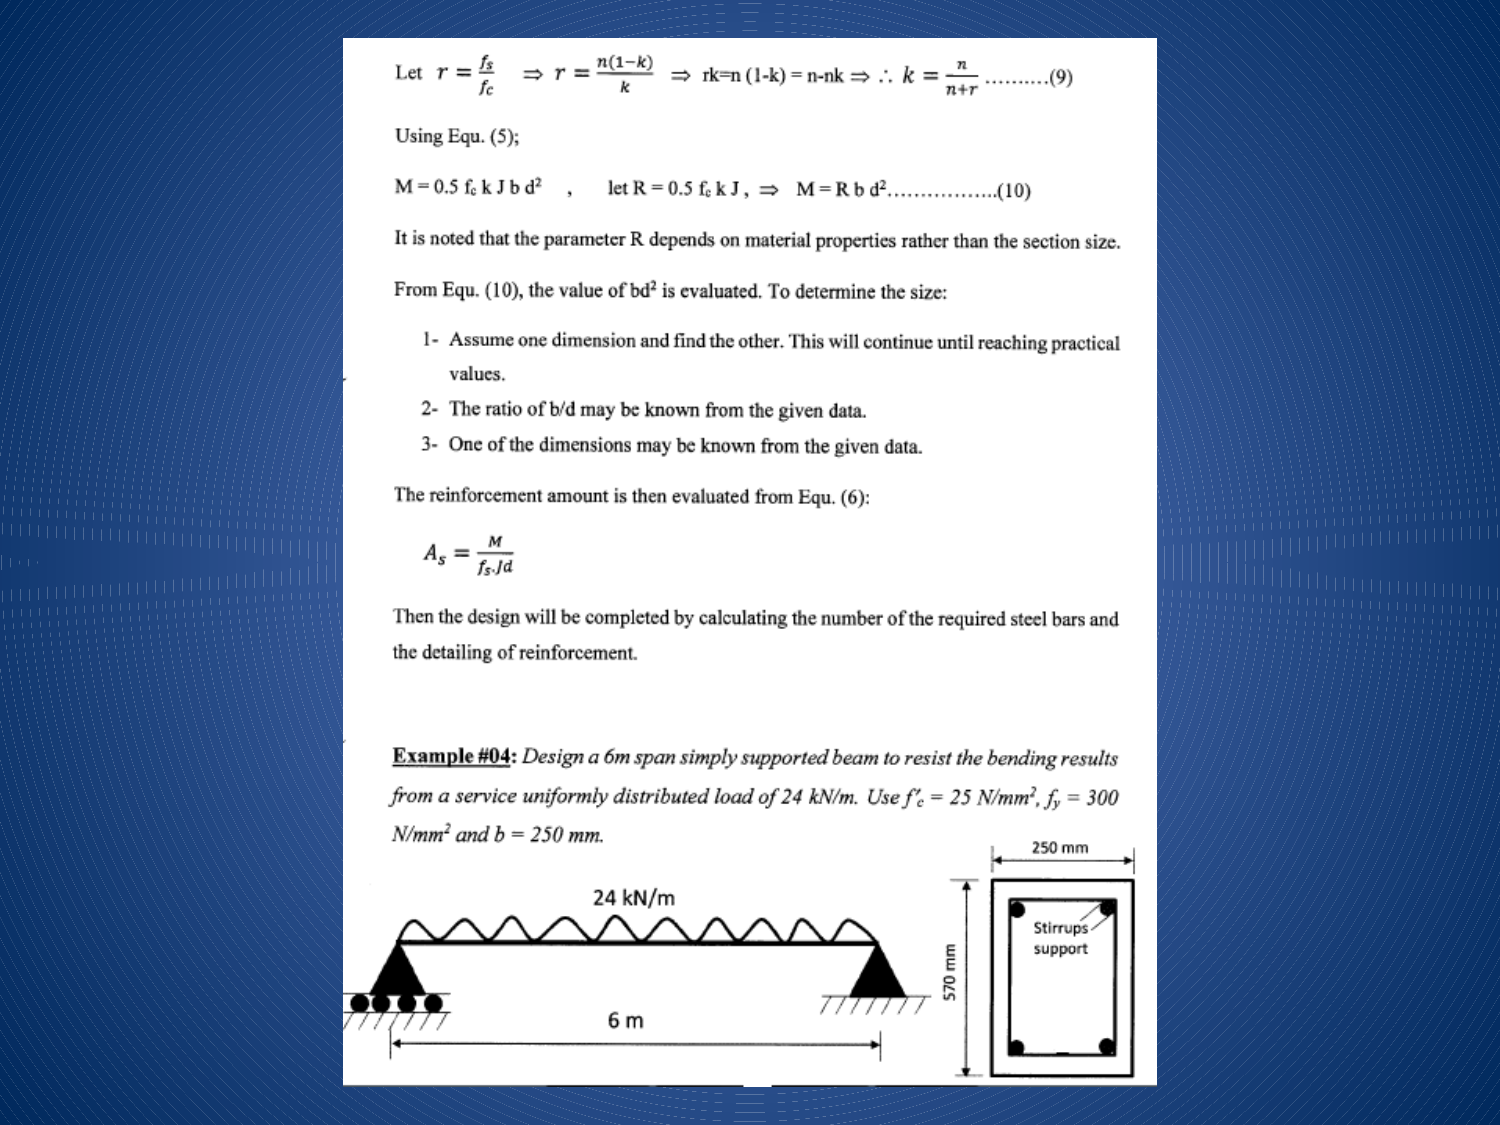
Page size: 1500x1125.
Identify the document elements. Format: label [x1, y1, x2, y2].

picture [343, 37, 1157, 1087]
